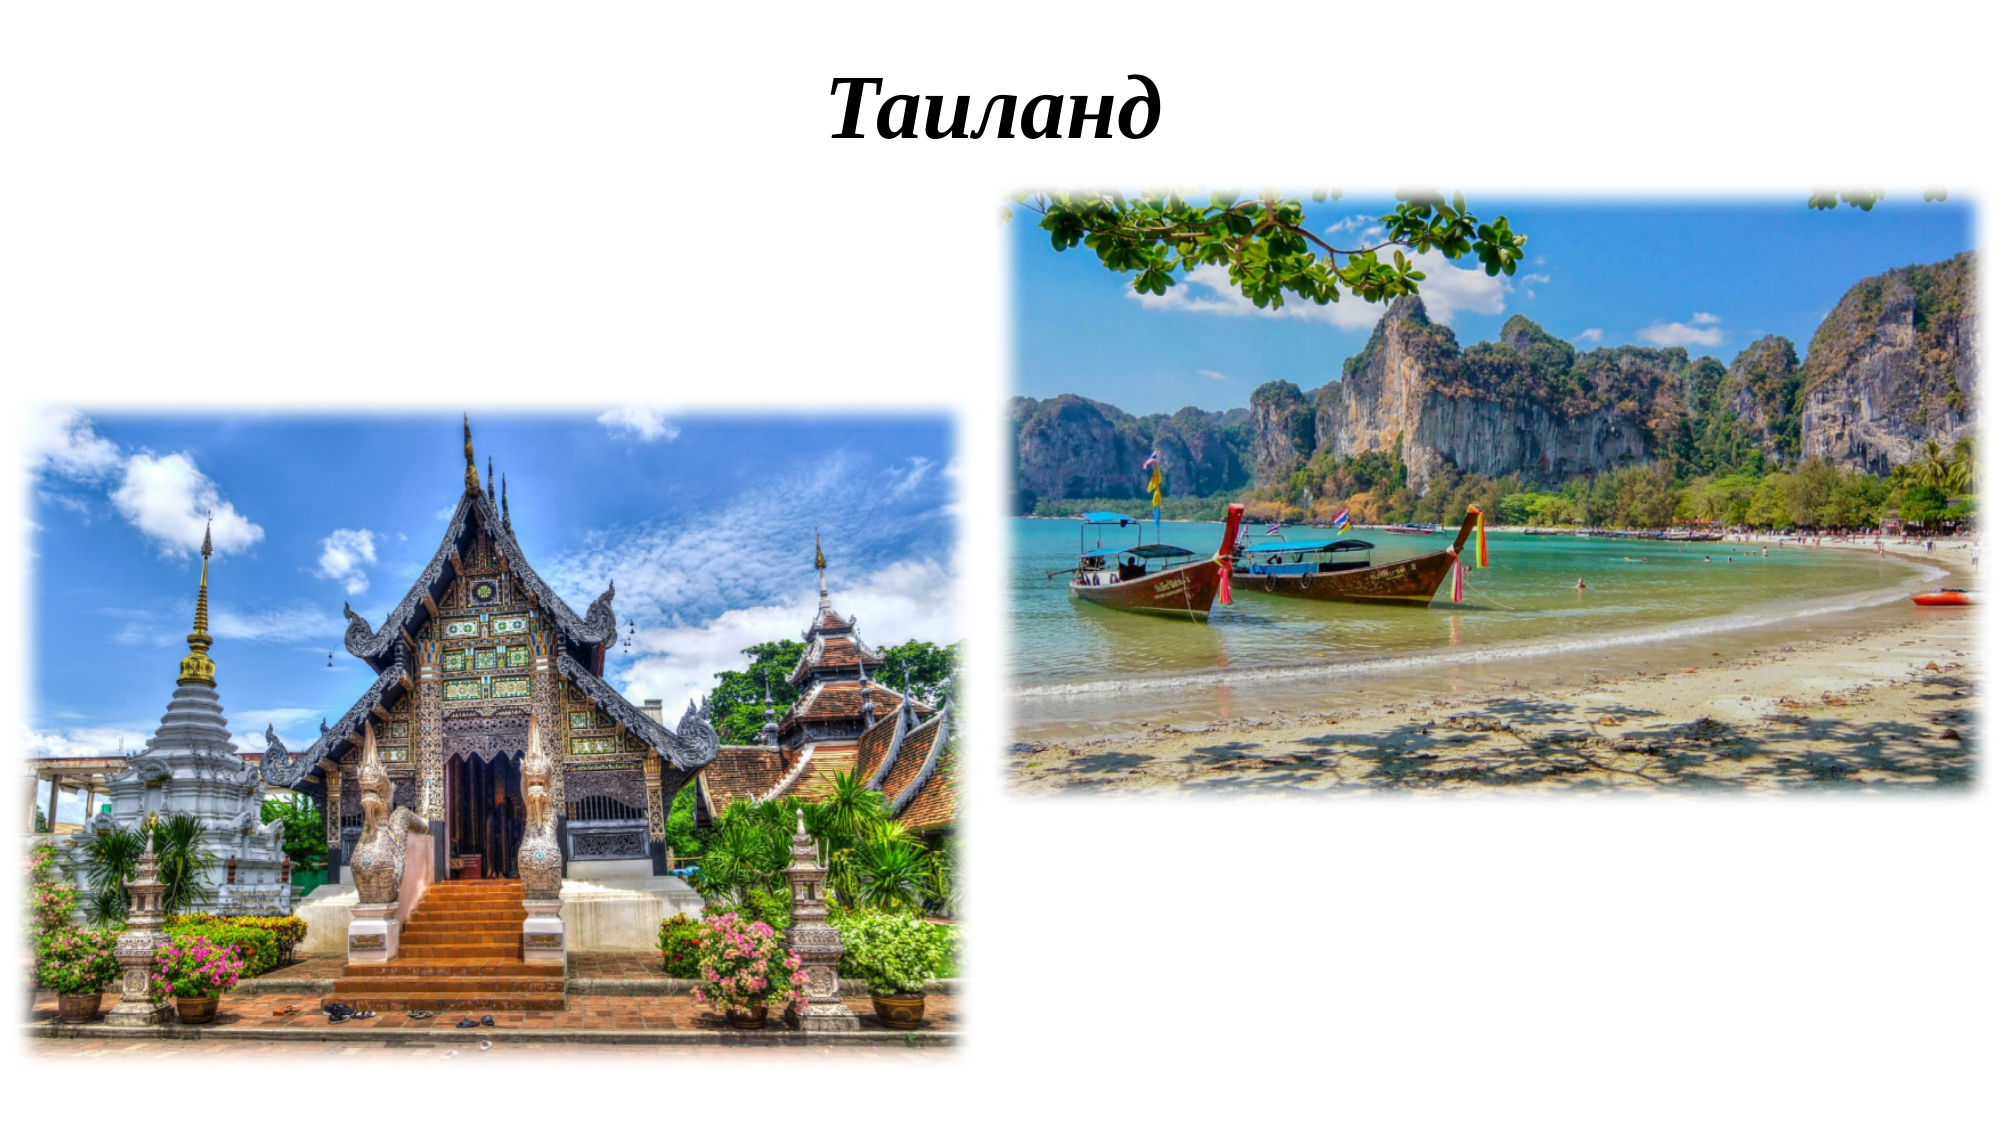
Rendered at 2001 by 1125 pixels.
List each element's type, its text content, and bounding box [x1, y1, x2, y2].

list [13, 395, 974, 1071]
title Таиланд [131, 0, 1857, 218]
picture [993, 182, 1993, 807]
